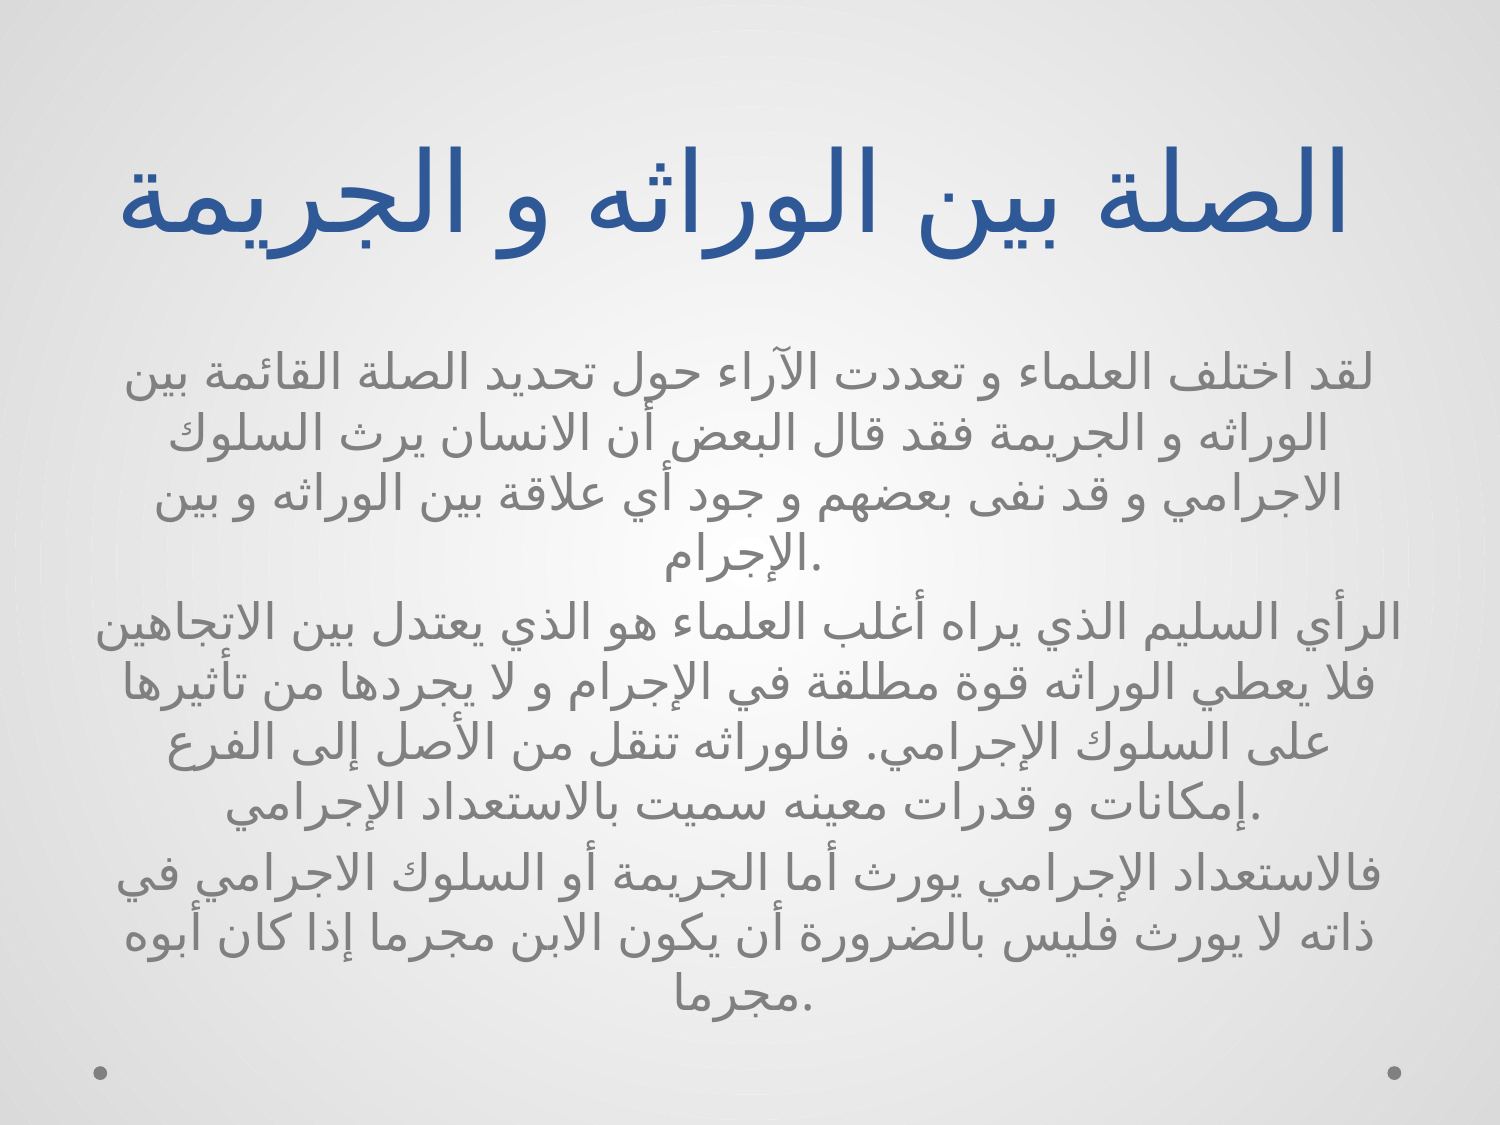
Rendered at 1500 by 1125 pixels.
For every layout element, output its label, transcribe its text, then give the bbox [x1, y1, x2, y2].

title الصلة بين الوراثه و الجريمة [75, 0, 1425, 262]
list لقد اختلف العلماء و تعددت الآراء حول تحديد الصلة القائمة بين الوراثه و الجريمة فقد قال البعض أن الانسان يرث السلوك الاجرامي و قد نفى بعضهم و جود أي علاقة بين الوراثه و بين الإجرام. الرأي السليم الذي يراه أغلب العلماء هو الذي يعتدل بين الاتجاهين فلا يعطي الوراثه قوة مطلقة في الإجرام و لا يجردها من تأثيرها على السلوك الإجرامي. فالوراثه تنقل من الأصل إلى الفرع إمكانات و قدرات معينه سميت بالاستعداد الإجرامي. فالاستعداد الإجرامي يورث أما الجريمة أو السلوك الاجرامي في ذاته لا يورث فليس بالضرورة أن يكون الابن مجرما إذا كان أبوه مجرما. [75, 262, 1425, 1005]
